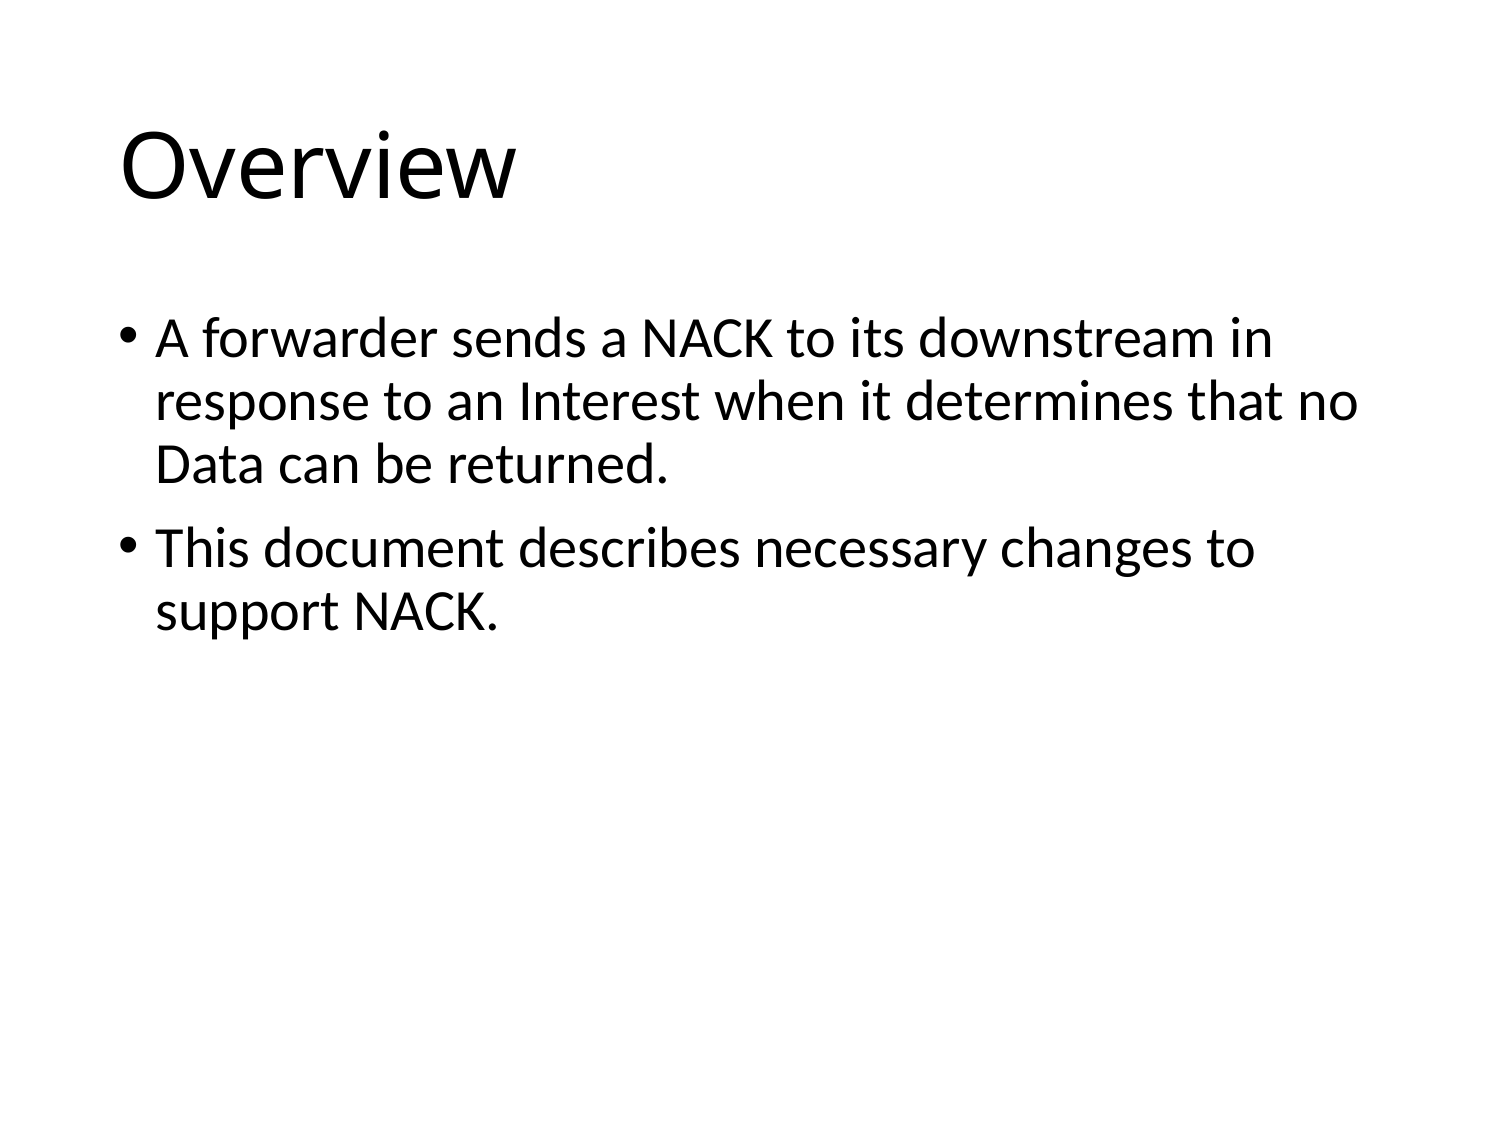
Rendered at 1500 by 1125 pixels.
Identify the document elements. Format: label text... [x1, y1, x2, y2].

title Overview [103, 59, 1397, 278]
list A forwarder sends a NACK to its downstream in response to an Interest when it determines that no Data can be returned. This document describes necessary changes to support NACK. [103, 299, 1397, 1014]
